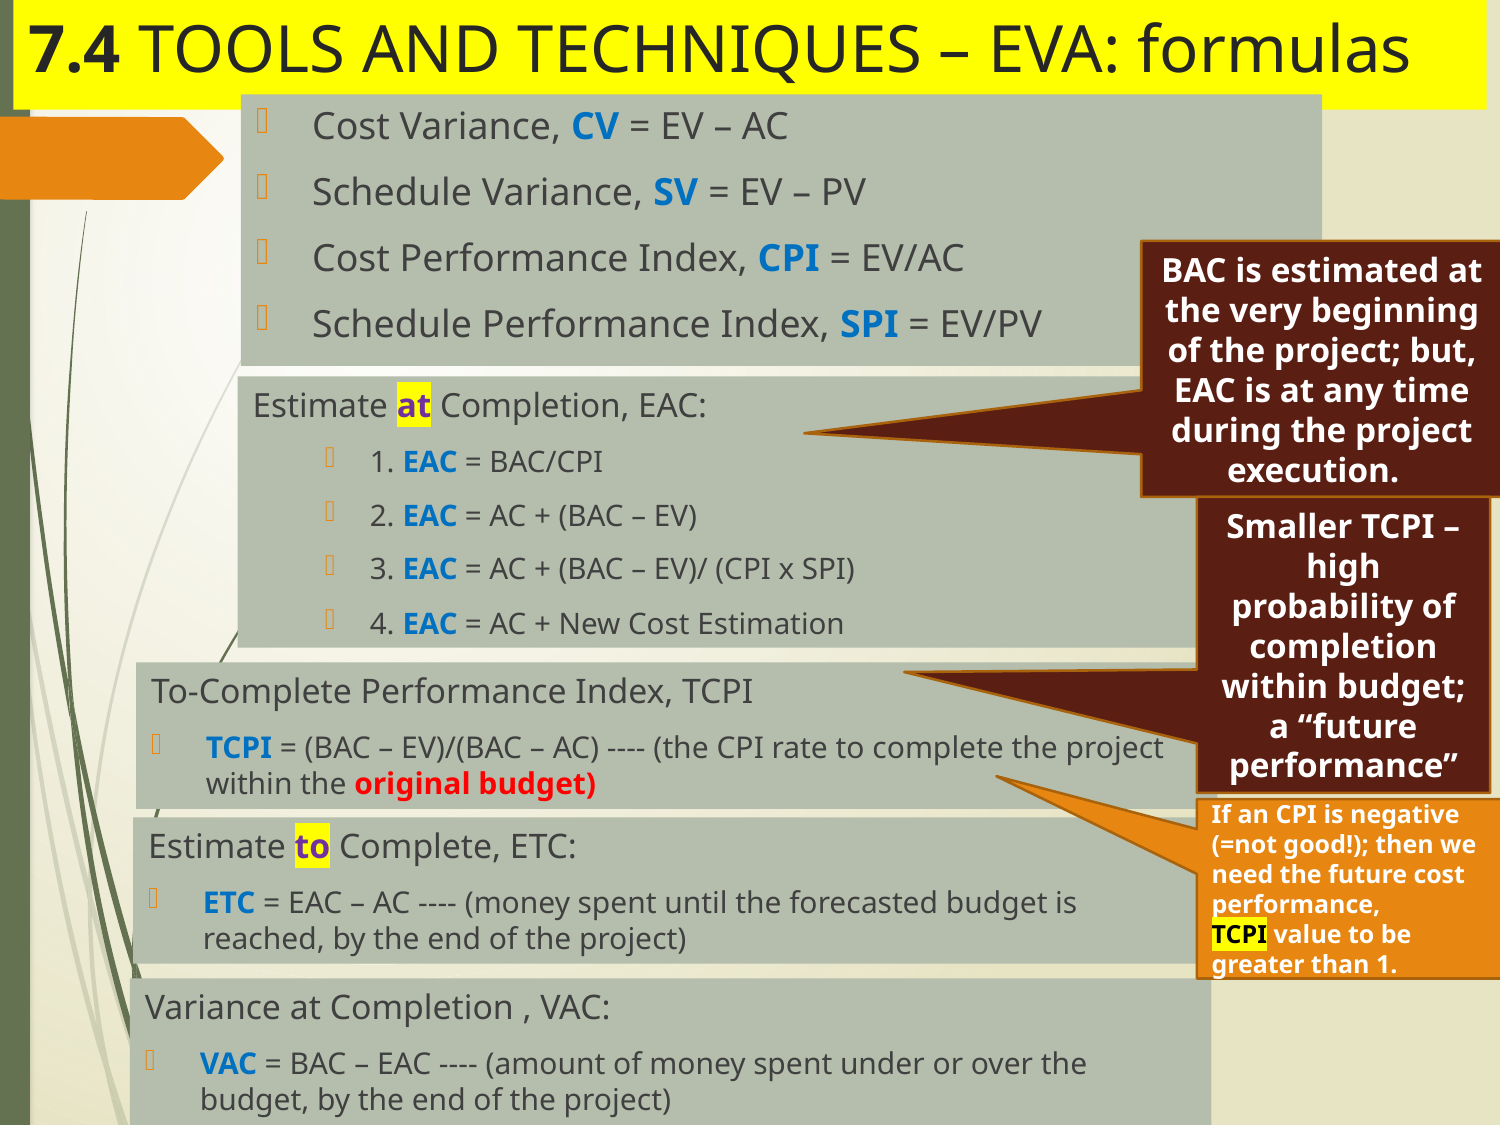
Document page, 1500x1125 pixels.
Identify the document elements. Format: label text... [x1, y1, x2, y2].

text_box To-Complete Performance Index, TCPI TCPI = (BAC – EV)/(BAC – AC) ---- (the CPI rate to complete the project within the original budget) [136, 662, 1218, 809]
text_box Variance at Completion , VAC: VAC = BAC – EAC ---- (amount of money spent under or over the budget, by the end of the project) [129, 978, 1212, 1125]
text_box If an CPI is negative (=not good!); then we need the future cost performance, TCPI value to be greater than 1. [995, 774, 1500, 980]
text_box BAC is estimated at the very beginning of the project; but, EAC is at any time during the project execution. [803, 239, 1500, 499]
text_box Estimate to Complete, ETC: ETC = EAC – AC ---- (money spent until the forecasted budget is reached, by the end of the project) [133, 817, 1195, 964]
list Cost Variance, CV = EV – AC Schedule Variance, SV = EV – PV Cost Performance Index, CPI = EV/AC Schedule Performance Index, SPI = EV/PV [240, 94, 1323, 366]
text_box Estimate at Completion, EAC: 1. EAC = BAC/CPI 2. EAC = AC + (BAC – EV) 3. EAC = AC + (BAC – EV)/ (CPI x SPI) 4. EAC = AC + New Cost Estimation [237, 376, 1195, 648]
title 7.4 TOOLS AND TECHNIQUES – EVA: formulas [13, 0, 1487, 110]
text_box Smaller TCPI – high probability of completion within budget; a “future performance” [902, 495, 1492, 795]
